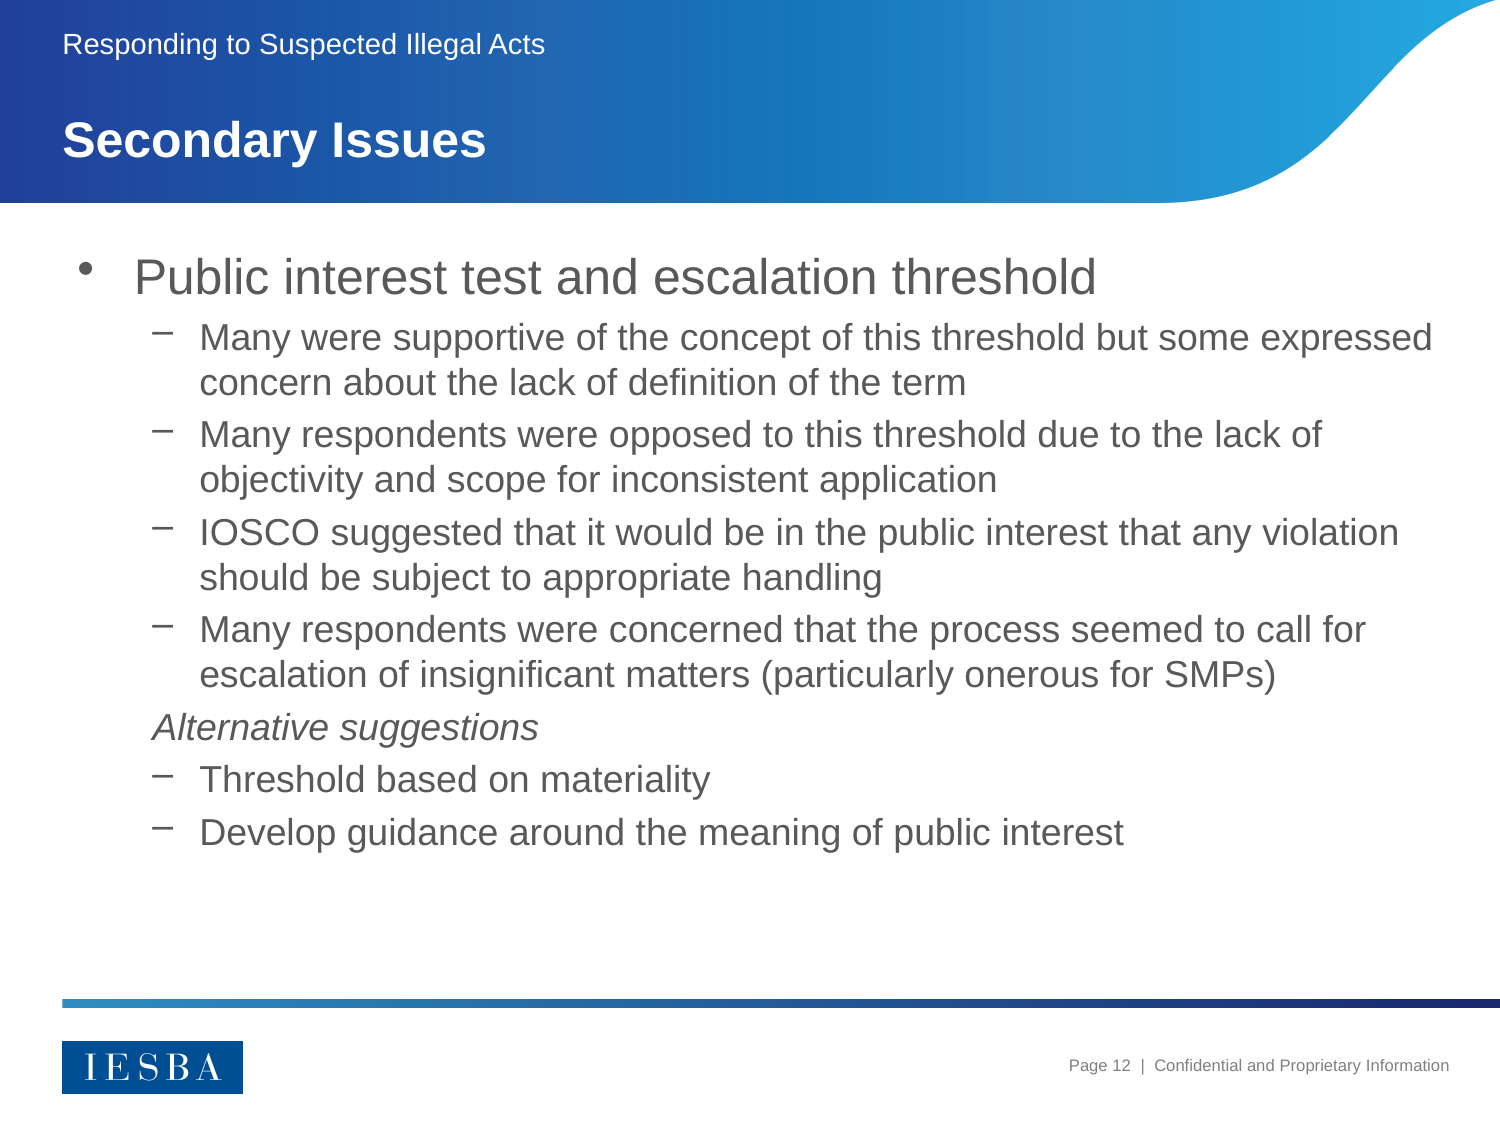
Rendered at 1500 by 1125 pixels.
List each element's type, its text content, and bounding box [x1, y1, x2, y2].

picture [0, 0, 1497, 203]
list Public interest test and escalation threshold Many were supportive of the concept of this threshold but some expressed concern about the lack of definition of the term Many respondents were opposed to this threshold due to the lack of objectivity and scope for inconsistent application IOSCO suggested that it would be in the public interest that any violation should be subject to appropriate handling Many respondents were concerned that the process seemed to call for escalation of insignificant matters (particularly onerous for SMPs) Alternative suggestions Threshold based on materiality Develop guidance around the meaning of public interest [62, 237, 1450, 988]
title Secondary Issues [62, 87, 1300, 188]
picture [62, 1041, 243, 1094]
subtitle Responding to Suspected Illegal Acts [62, 24, 663, 63]
